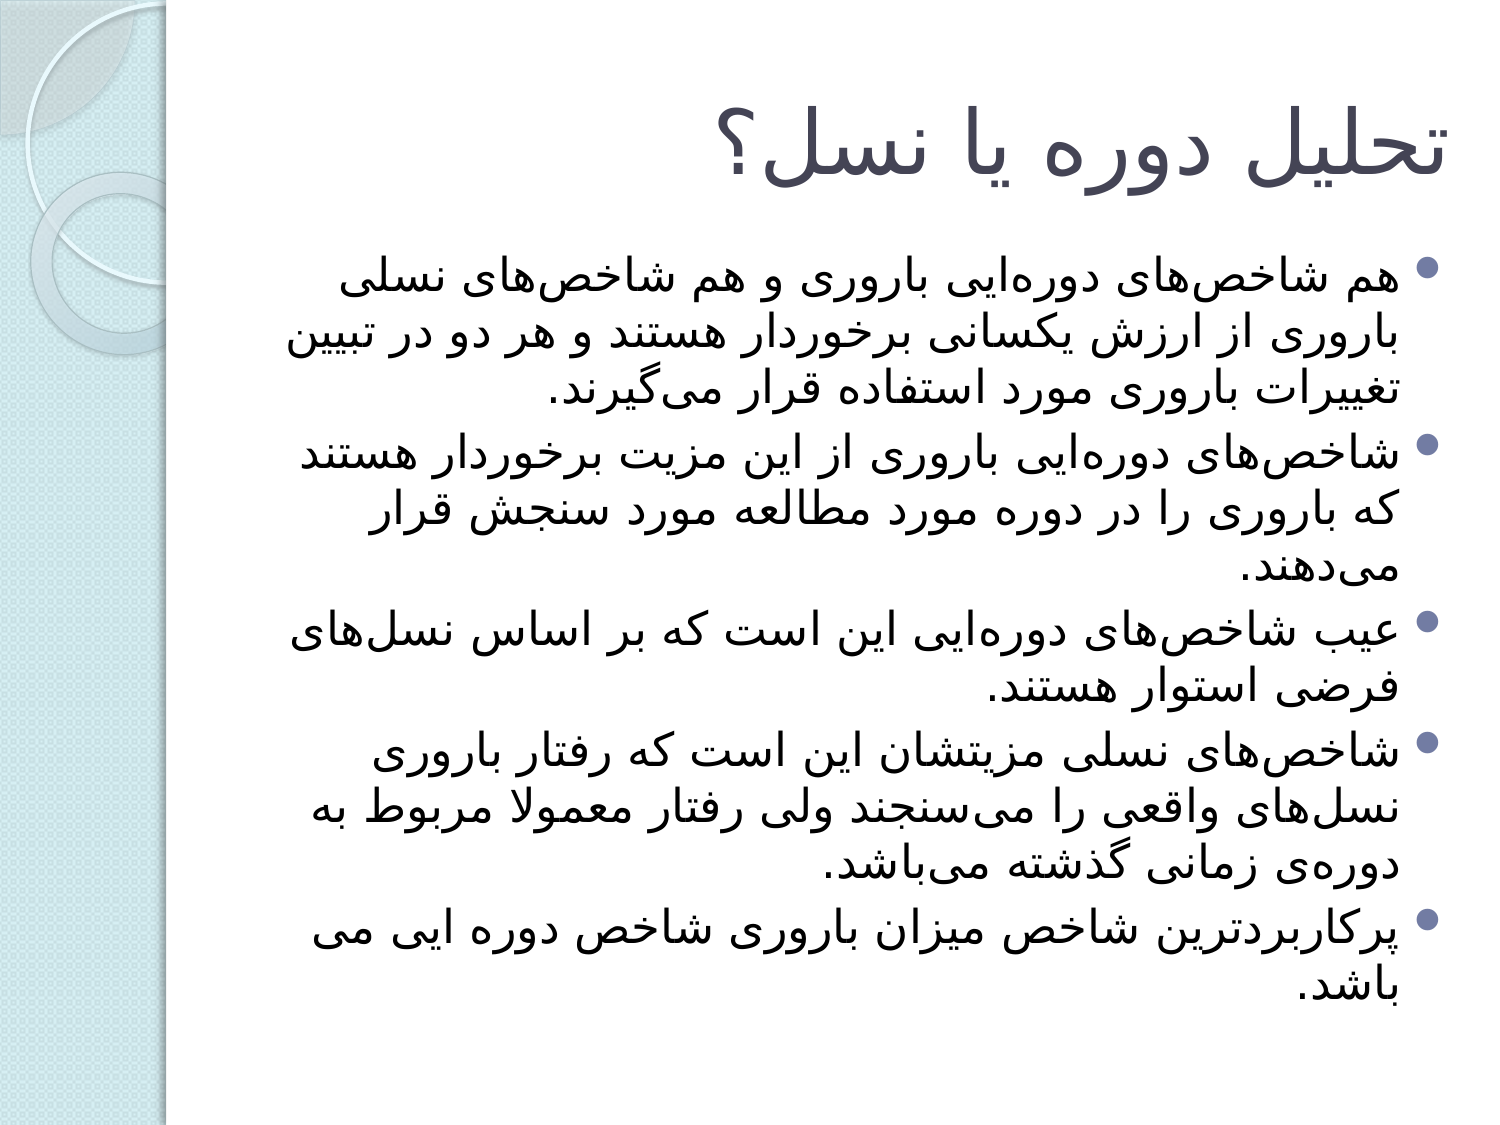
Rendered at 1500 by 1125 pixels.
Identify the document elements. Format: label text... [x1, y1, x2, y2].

list هم شاخص‌های دوره‌ایی باروری و هم شاخص‌های نسلی باروری از ارزش یکسانی برخوردار هستند و هر دو در تبیین تغییرات باروری مورد استفاده قرار می‌گیرند. شاخص‌های دوره‌ایی باروری از این مزیت برخوردار هستند که باروری را در دوره مورد مطالعه مورد سنجش قرار می‌دهند. عیب شاخص‌های دوره‌ایی این است که بر اساس نسل‌های فرضی استوار هستند. شاخص‌های نسلی مزیتشان این است که رفتار باروری نسل‌های واقعی را می‌سنجند ولی رفتار معمولا مربوط به دوره‌ی زمانی گذشته می‌باشد. پرکاربردترین شاخص میزان باروری شاخص دوره ایی می باشد. [235, 237, 1466, 1025]
title تحلیل دوره یا نسل؟ [235, 45, 1466, 233]
